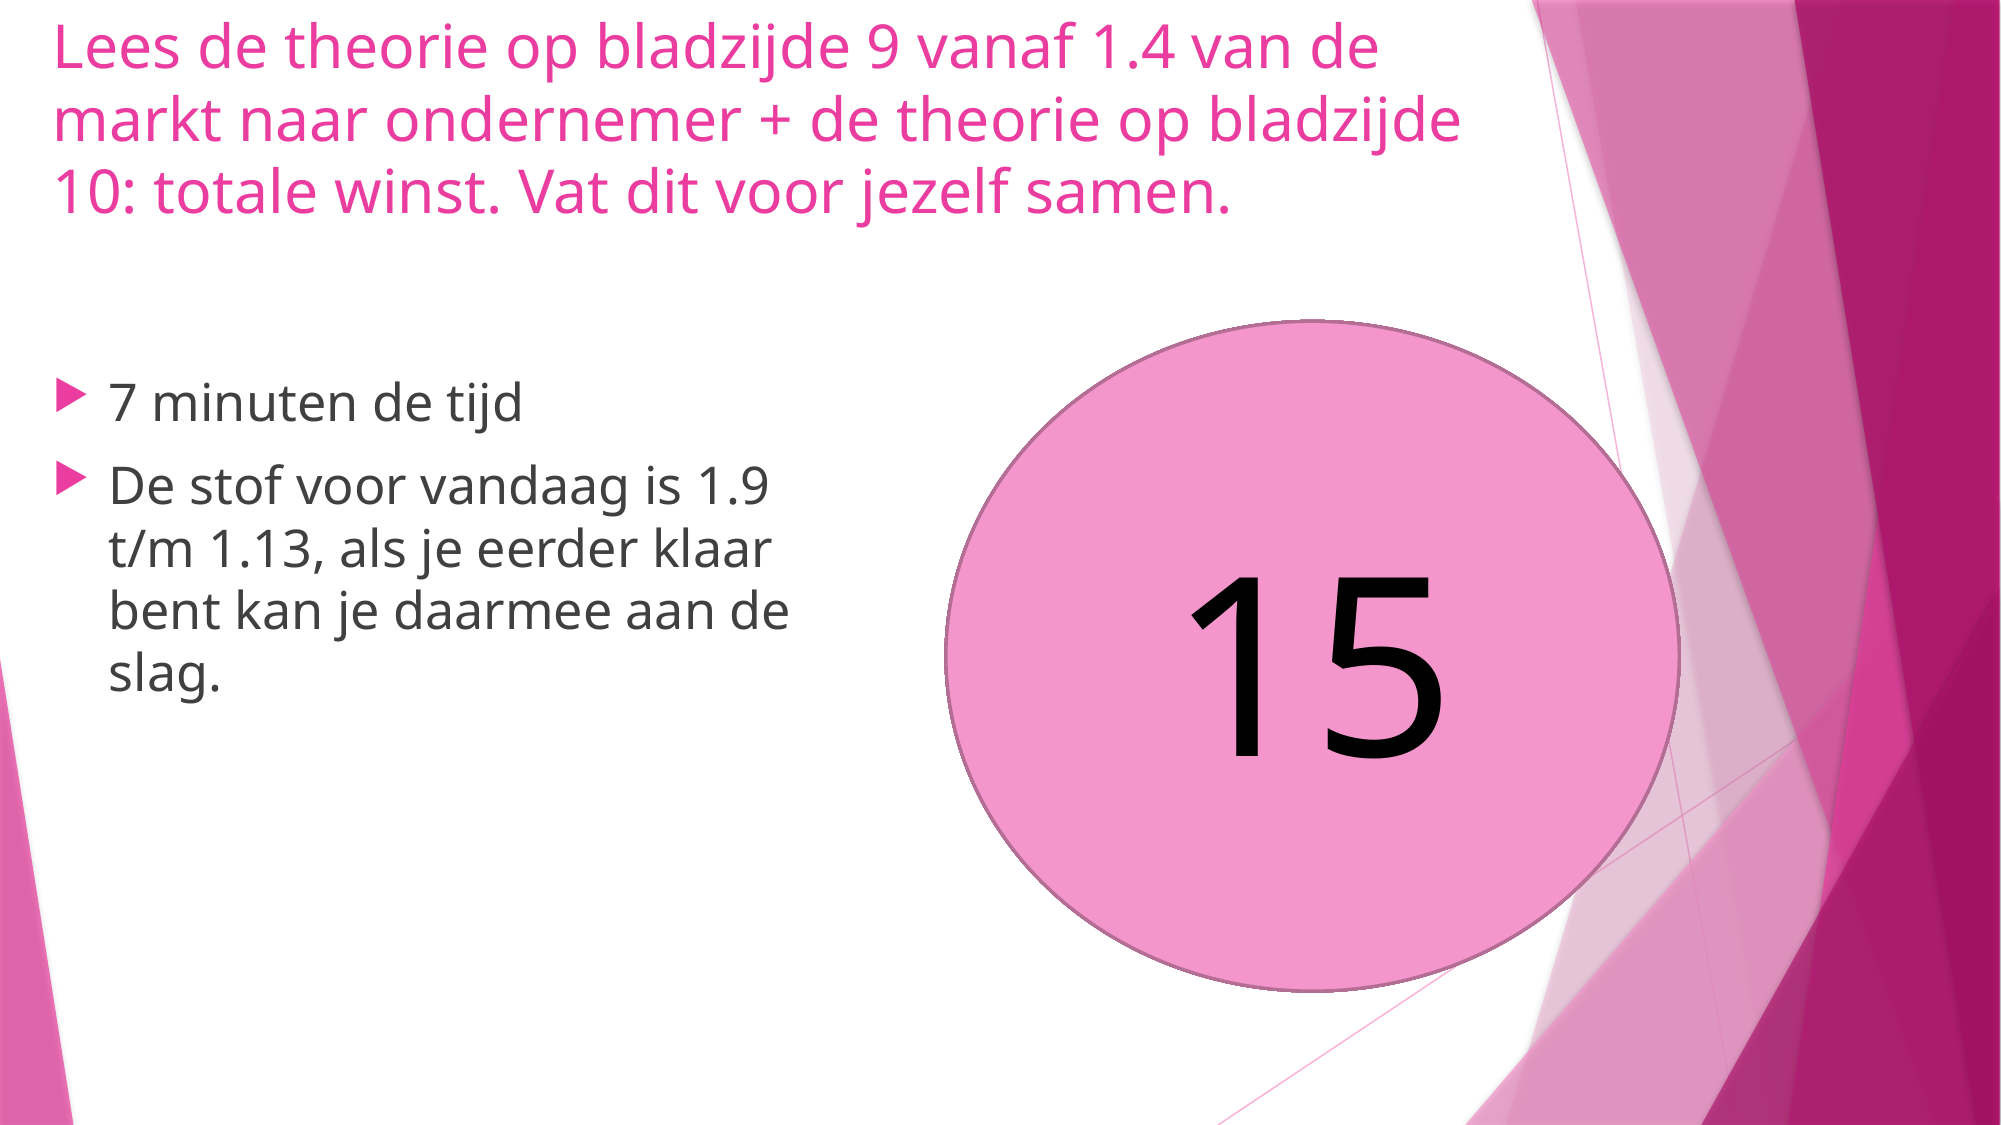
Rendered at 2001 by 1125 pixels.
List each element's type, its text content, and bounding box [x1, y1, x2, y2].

list 7 minuten de tijd De stof voor vandaag is 1.9 t/m 1.13, als je eerder klaar bent kan je daarmee aan de slag. [37, 278, 818, 1013]
text_box 15 [944, 319, 1681, 993]
title Lees de theorie op bladzijde 9 vanaf 1.4 van de markt naar ondernemer + de theorie op bladzijde 10: totale winst. Vat dit voor jezelf samen. [37, 0, 1494, 260]
